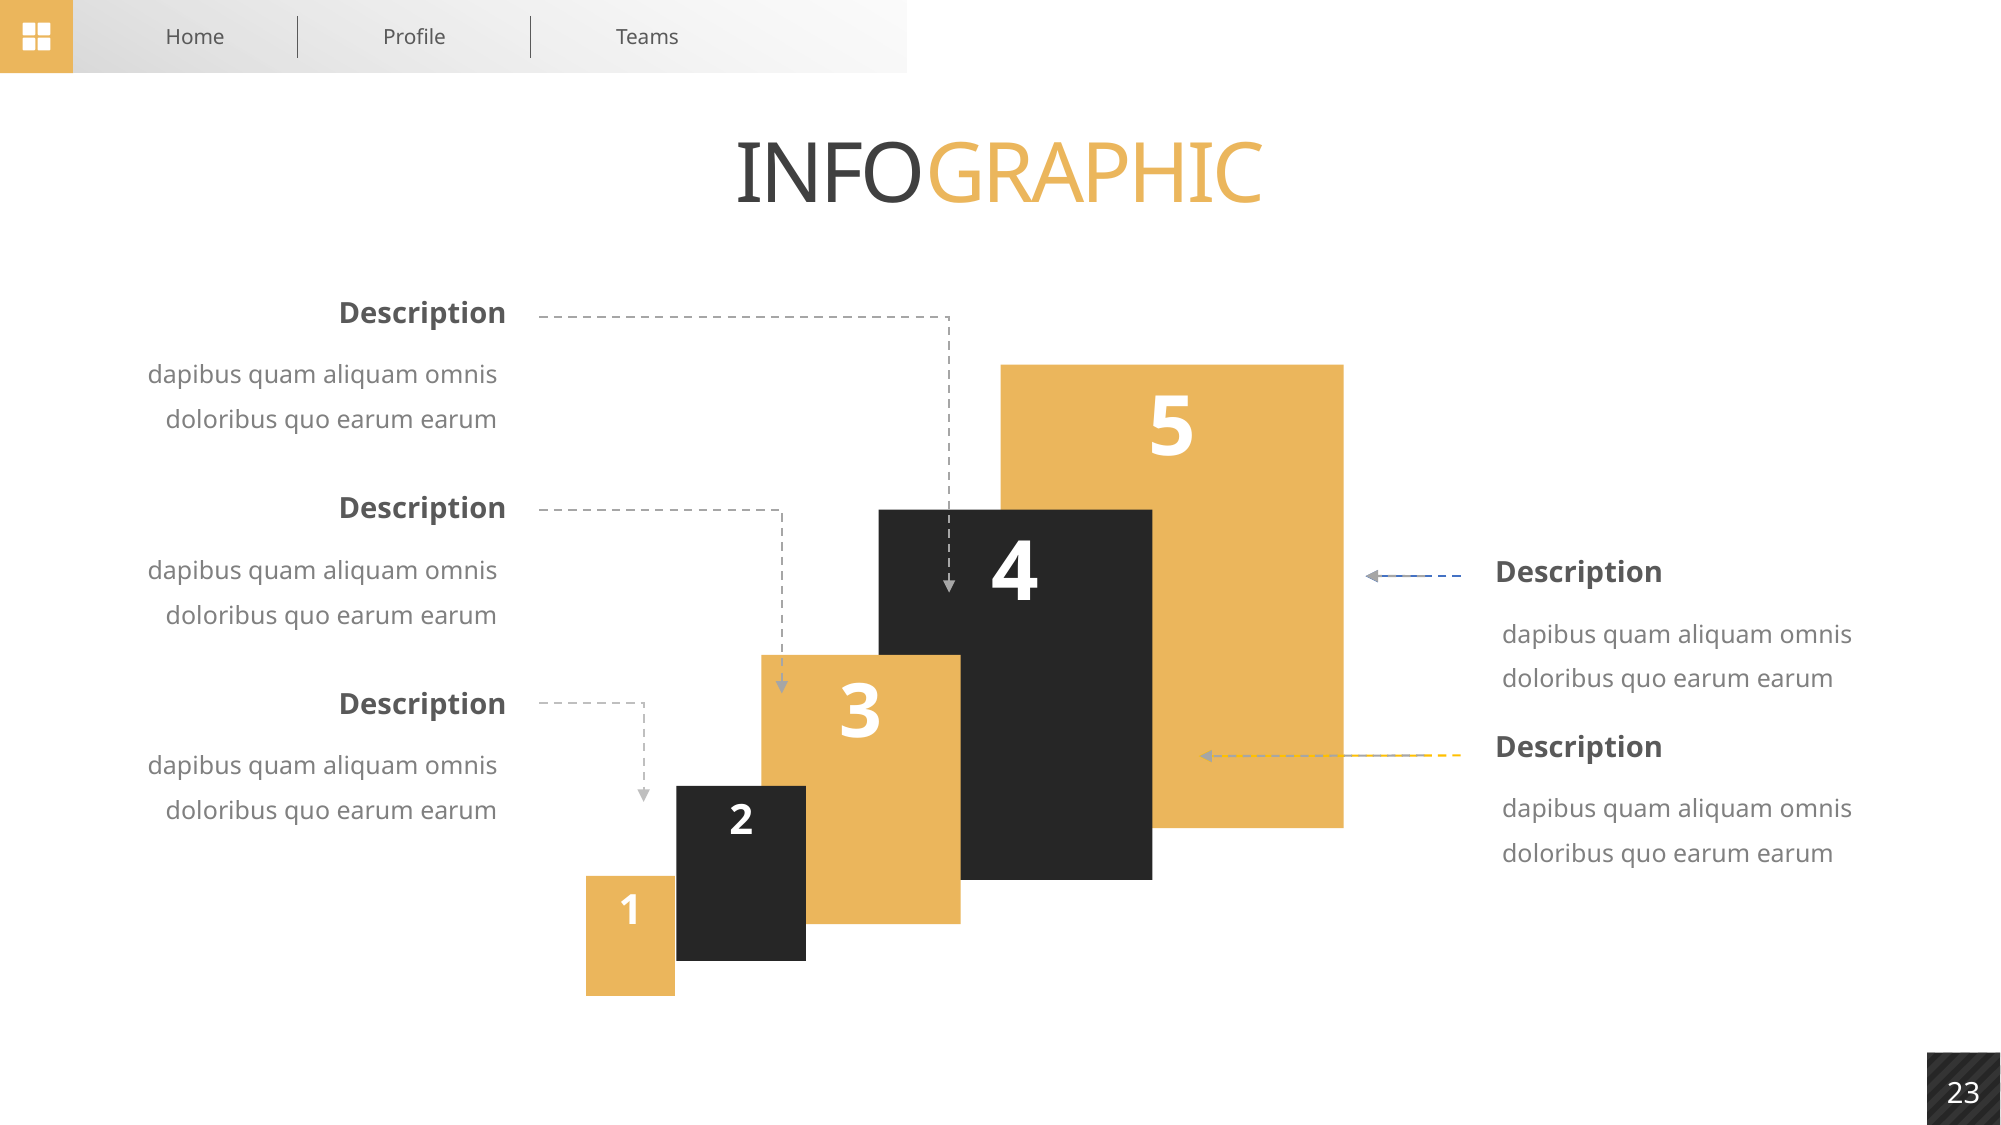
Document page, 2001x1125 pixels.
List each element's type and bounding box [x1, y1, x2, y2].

text_box [0, 0, 2001, 1125]
